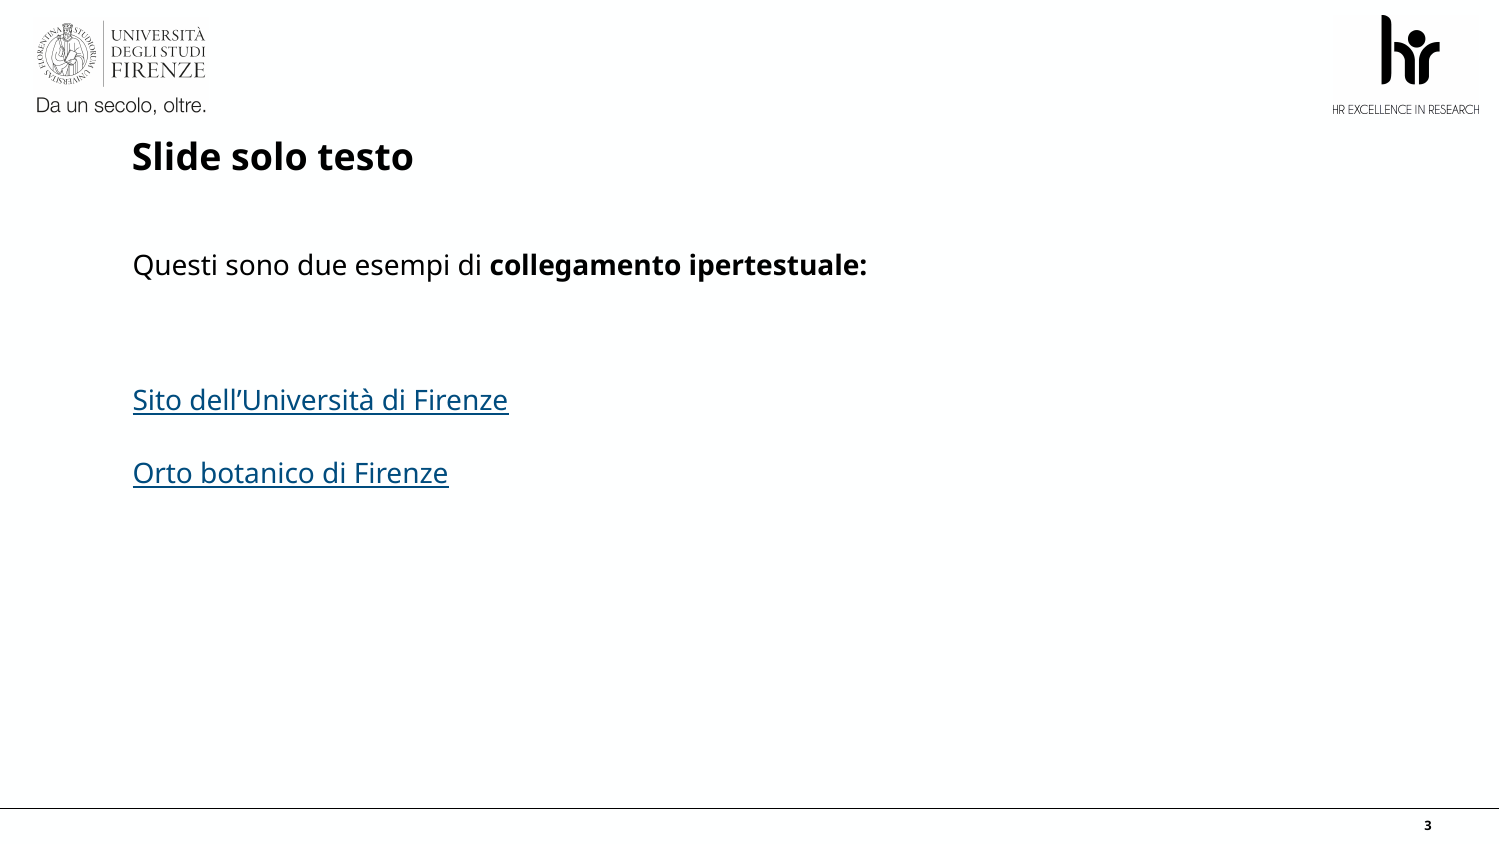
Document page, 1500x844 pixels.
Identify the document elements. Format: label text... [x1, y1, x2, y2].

list Questi sono due esempi di collegamento ipertestuale: Sito dell’Università di Firenze Orto botanico di Firenze [117, 223, 1447, 774]
title Slide solo testo [117, 116, 1447, 223]
picture [33, 17, 209, 116]
picture [1333, 15, 1479, 114]
